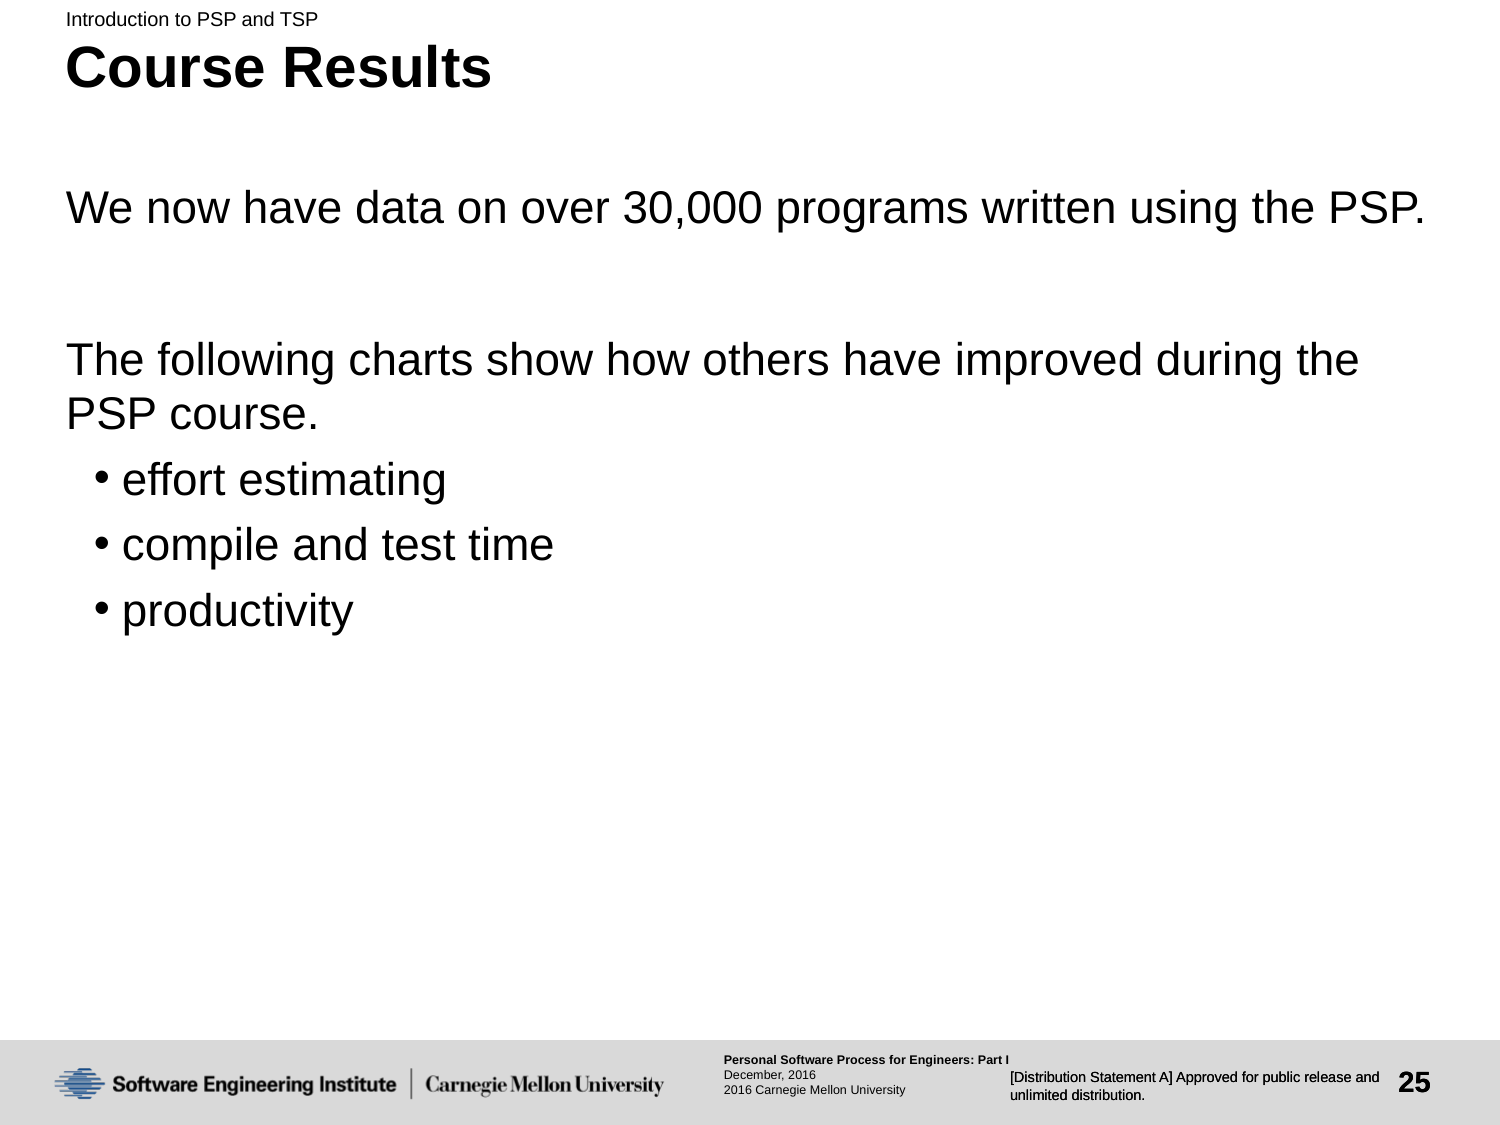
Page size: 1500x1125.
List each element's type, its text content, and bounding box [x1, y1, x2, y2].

list We now have data on over 30,000 programs written using the PSP. The following charts show how others have improved during the PSP course. effort estimating compile and test time productivity [65, 177, 1431, 1000]
title Course Results [65, 37, 1313, 148]
list Introduction to PSP and TSP [65, 6, 738, 31]
picture [46, 1061, 673, 1104]
